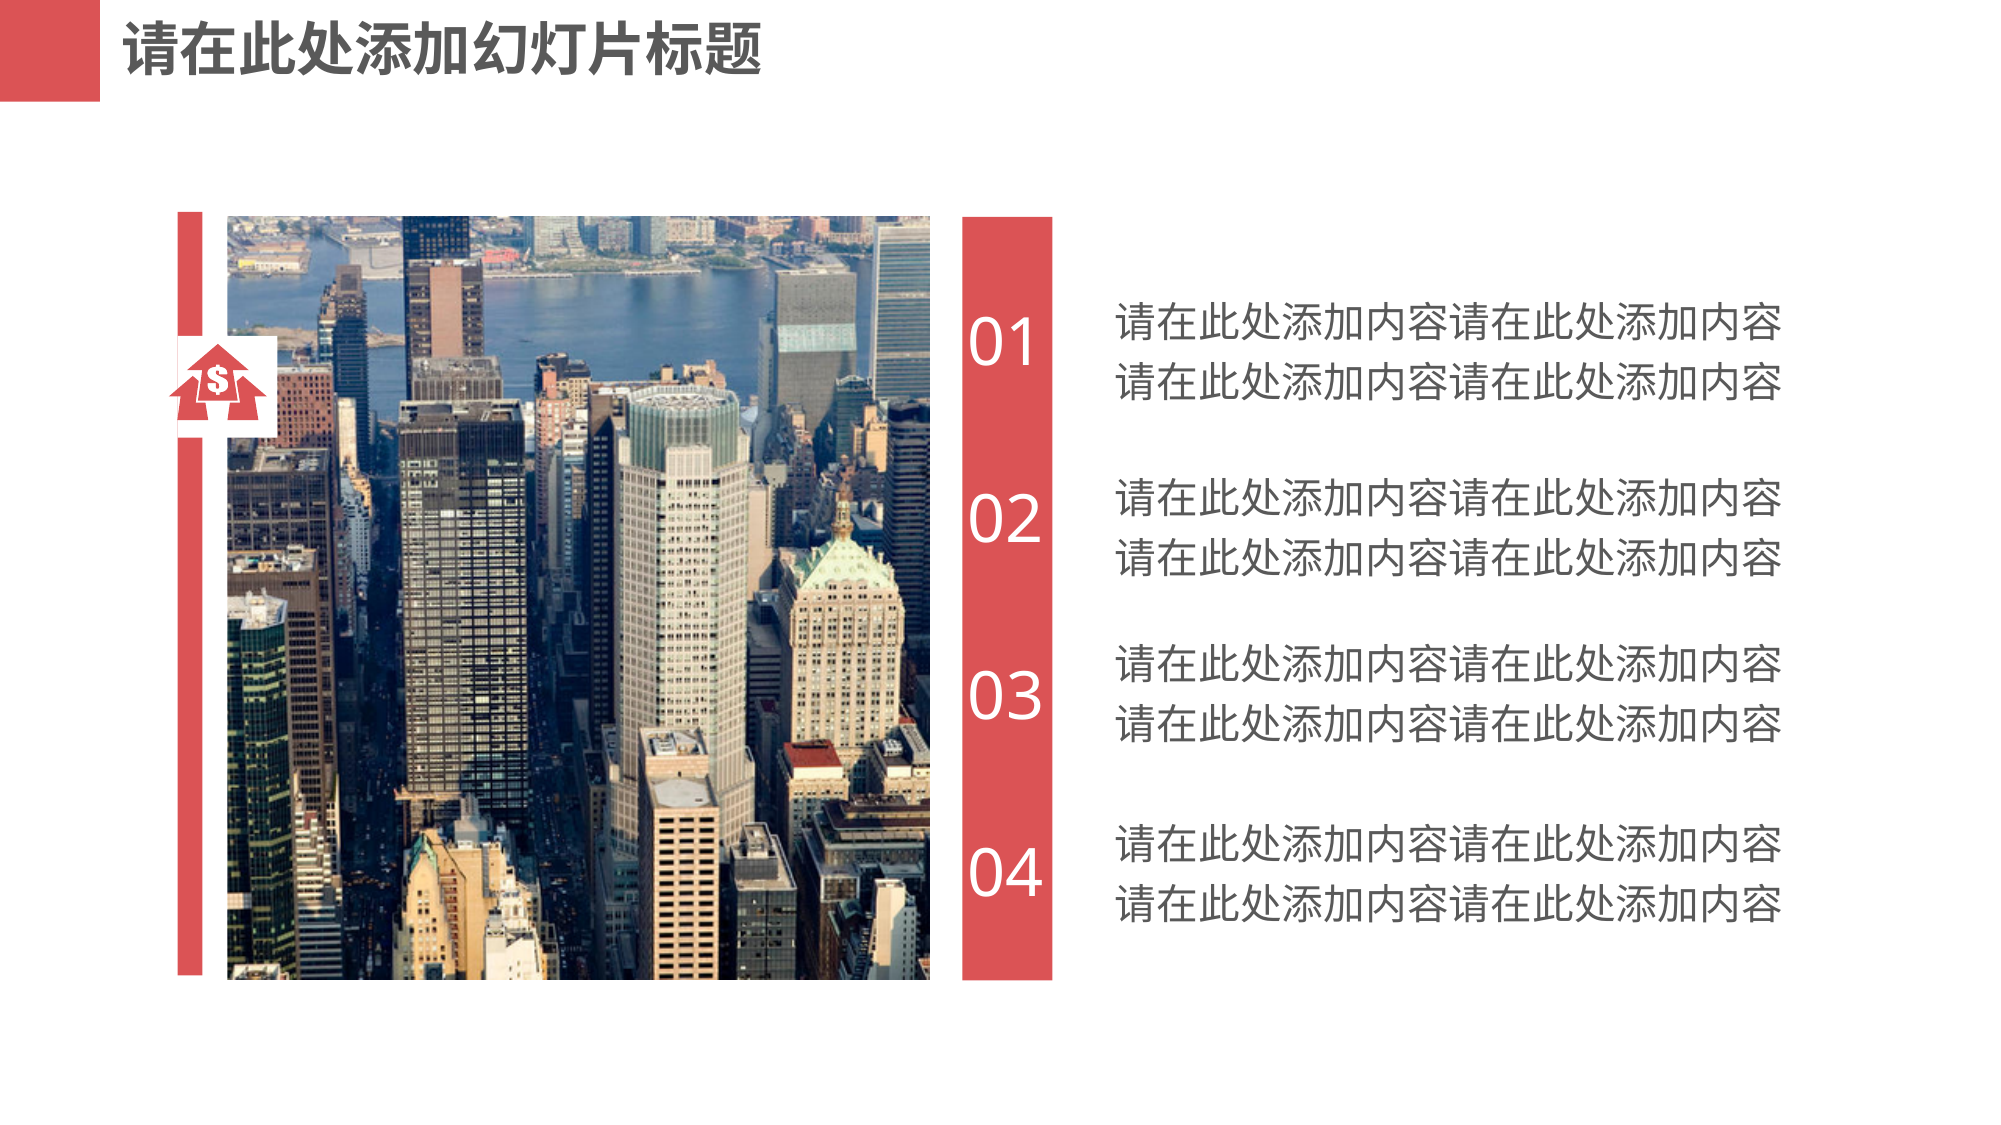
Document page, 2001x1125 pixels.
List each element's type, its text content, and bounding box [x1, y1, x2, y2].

text_box 01 [953, 290, 1075, 386]
text_box [961, 563, 1053, 645]
text_box [176, 211, 203, 335]
picture [227, 215, 930, 980]
text_box [961, 216, 1053, 290]
text_box [961, 386, 1053, 468]
text_box 03 [952, 645, 1085, 740]
text_box [176, 397, 227, 439]
text_box 请在此处添加内容请在此处添加内容请在此处添加内容请在此处添加内容 [1100, 278, 1815, 414]
text_box 02 [953, 468, 1075, 563]
text_box [961, 740, 1053, 822]
text_box 请在此处添加内容请在此处添加内容请在此处添加内容请在此处添加内容 [1100, 454, 1815, 589]
text_box [208, 365, 227, 394]
text_box [176, 335, 227, 389]
text_box [176, 439, 203, 976]
text_box 请在此处添加内容请在此处添加内容请在此处添加内容请在此处添加内容 [1100, 620, 1815, 756]
text_box 请在此处添加内容请在此处添加内容请在此处添加内容请在此处添加内容 [1100, 800, 1815, 936]
text_box [961, 918, 1053, 981]
text_box 04 [953, 822, 1073, 918]
text_box 请在此处添加幻灯片标题 [106, 5, 843, 90]
text_box [168, 343, 227, 421]
text_box [0, 0, 101, 103]
